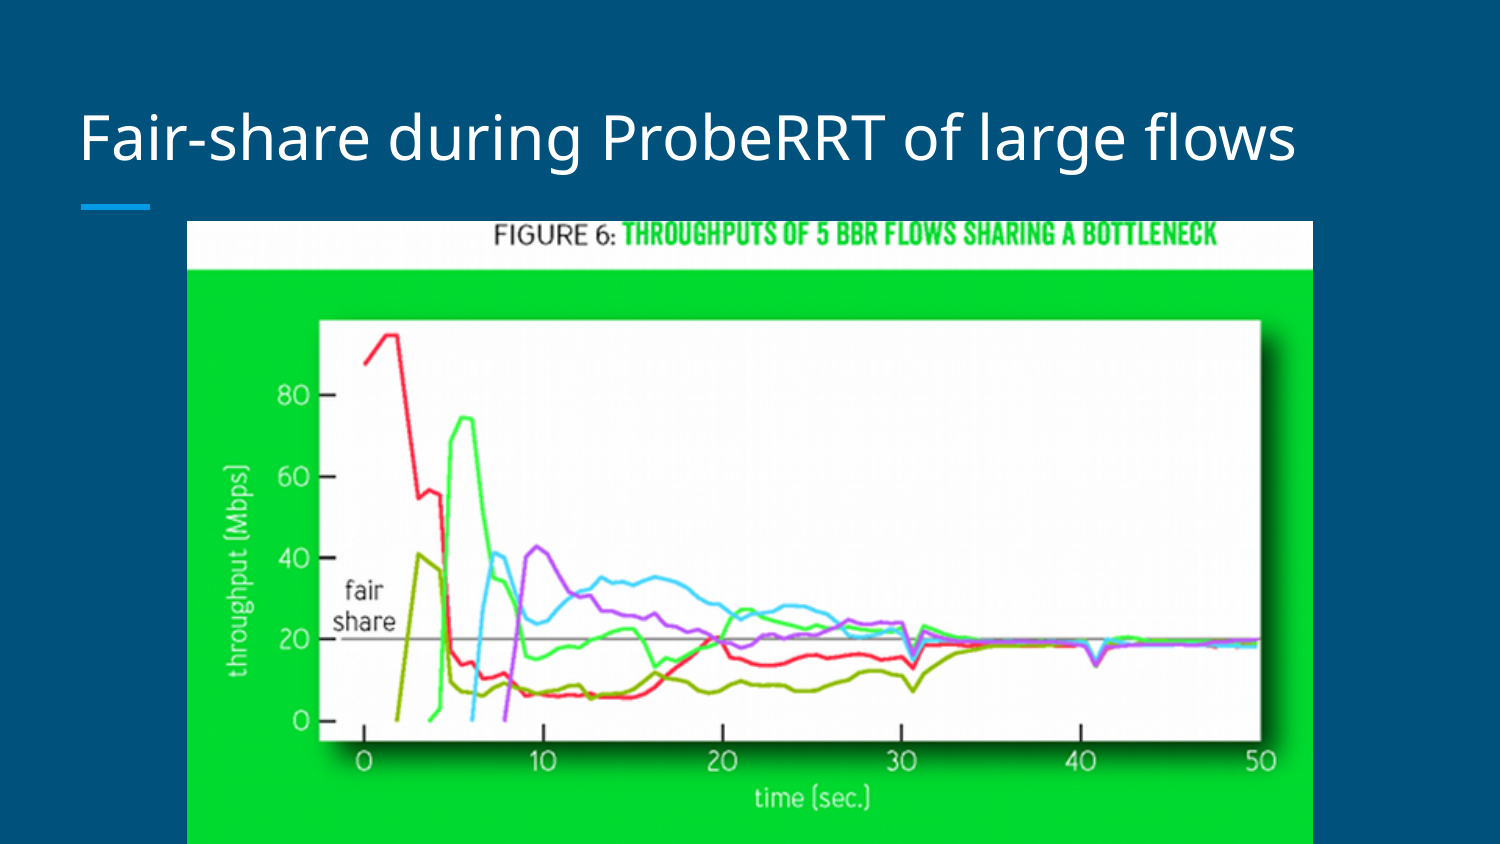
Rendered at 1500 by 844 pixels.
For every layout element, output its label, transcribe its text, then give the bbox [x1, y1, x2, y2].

picture [188, 222, 1312, 844]
title Fair-share during ProbeRRT of large flows [63, 75, 1437, 188]
